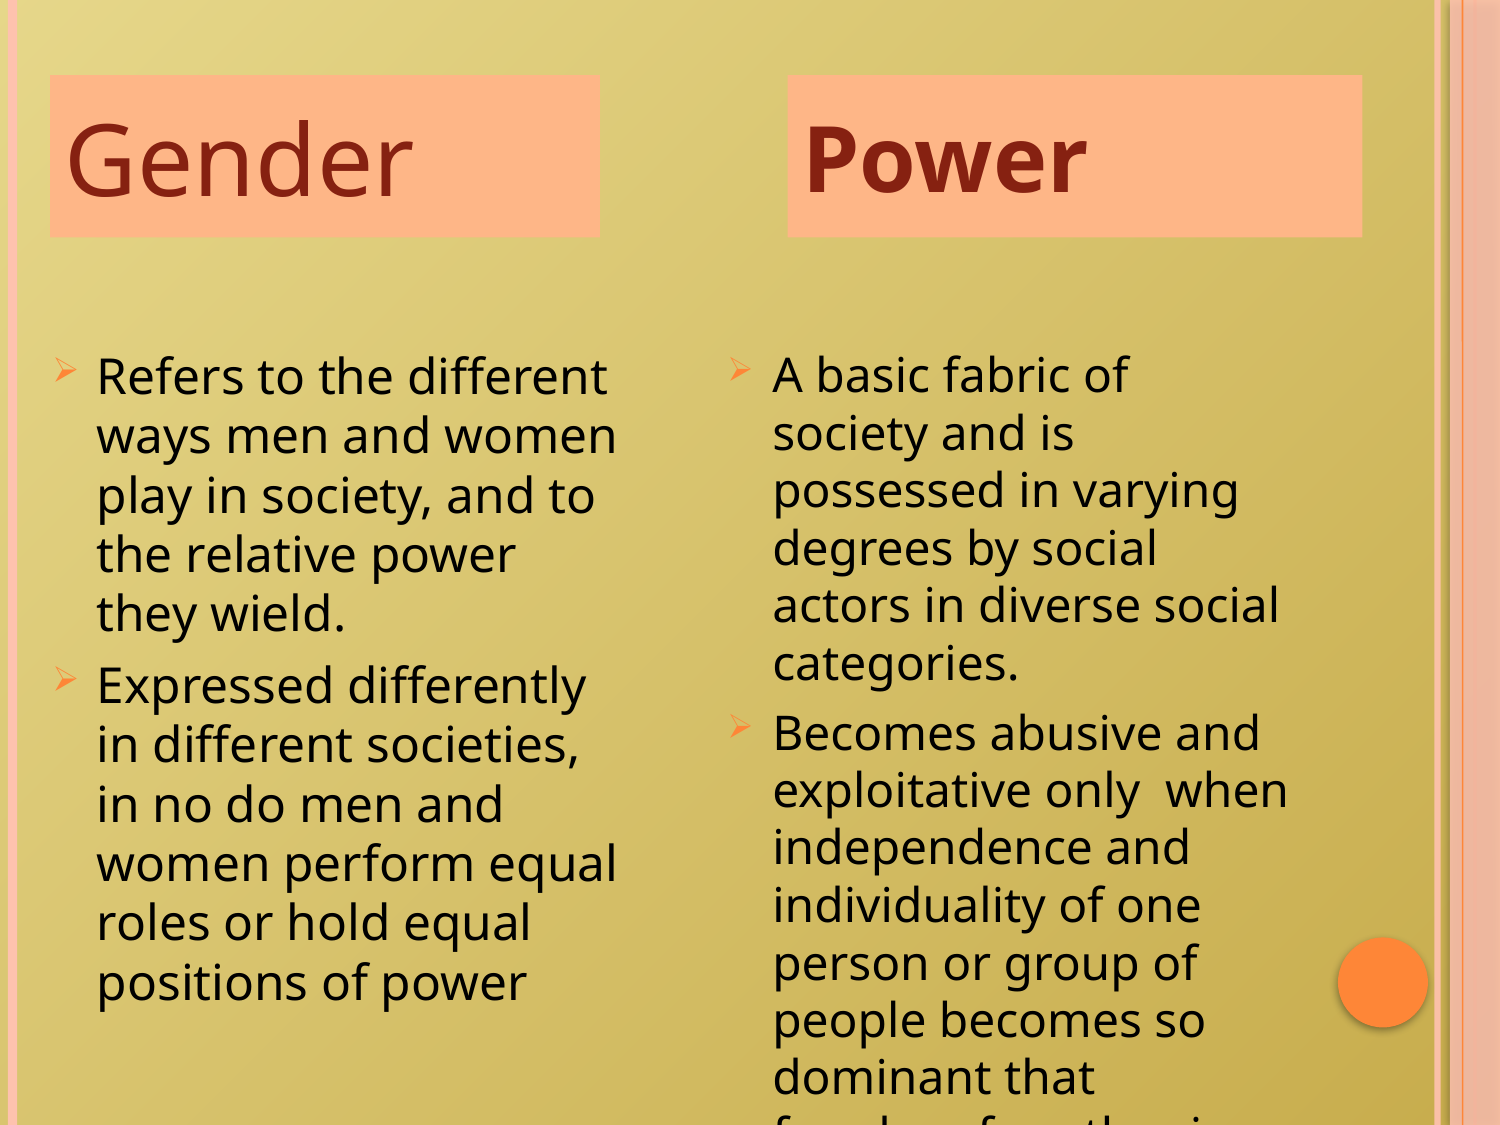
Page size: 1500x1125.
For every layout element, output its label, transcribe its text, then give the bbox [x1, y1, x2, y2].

list Gender [50, 75, 600, 238]
list A basic fabric of society and is possessed in varying degrees by social actors in diverse social categories. Becomes abusive and exploitative only when independence and individuality of one person or group of people becomes so dominant that freedom for other is compromises [712, 337, 1313, 1038]
list Refers to the different ways men and women play in society, and to the relative power they wield. Expressed differently in different societies, in no do men and women perform equal roles or hold equal positions of power [37, 337, 638, 1038]
list Power [787, 75, 1363, 238]
